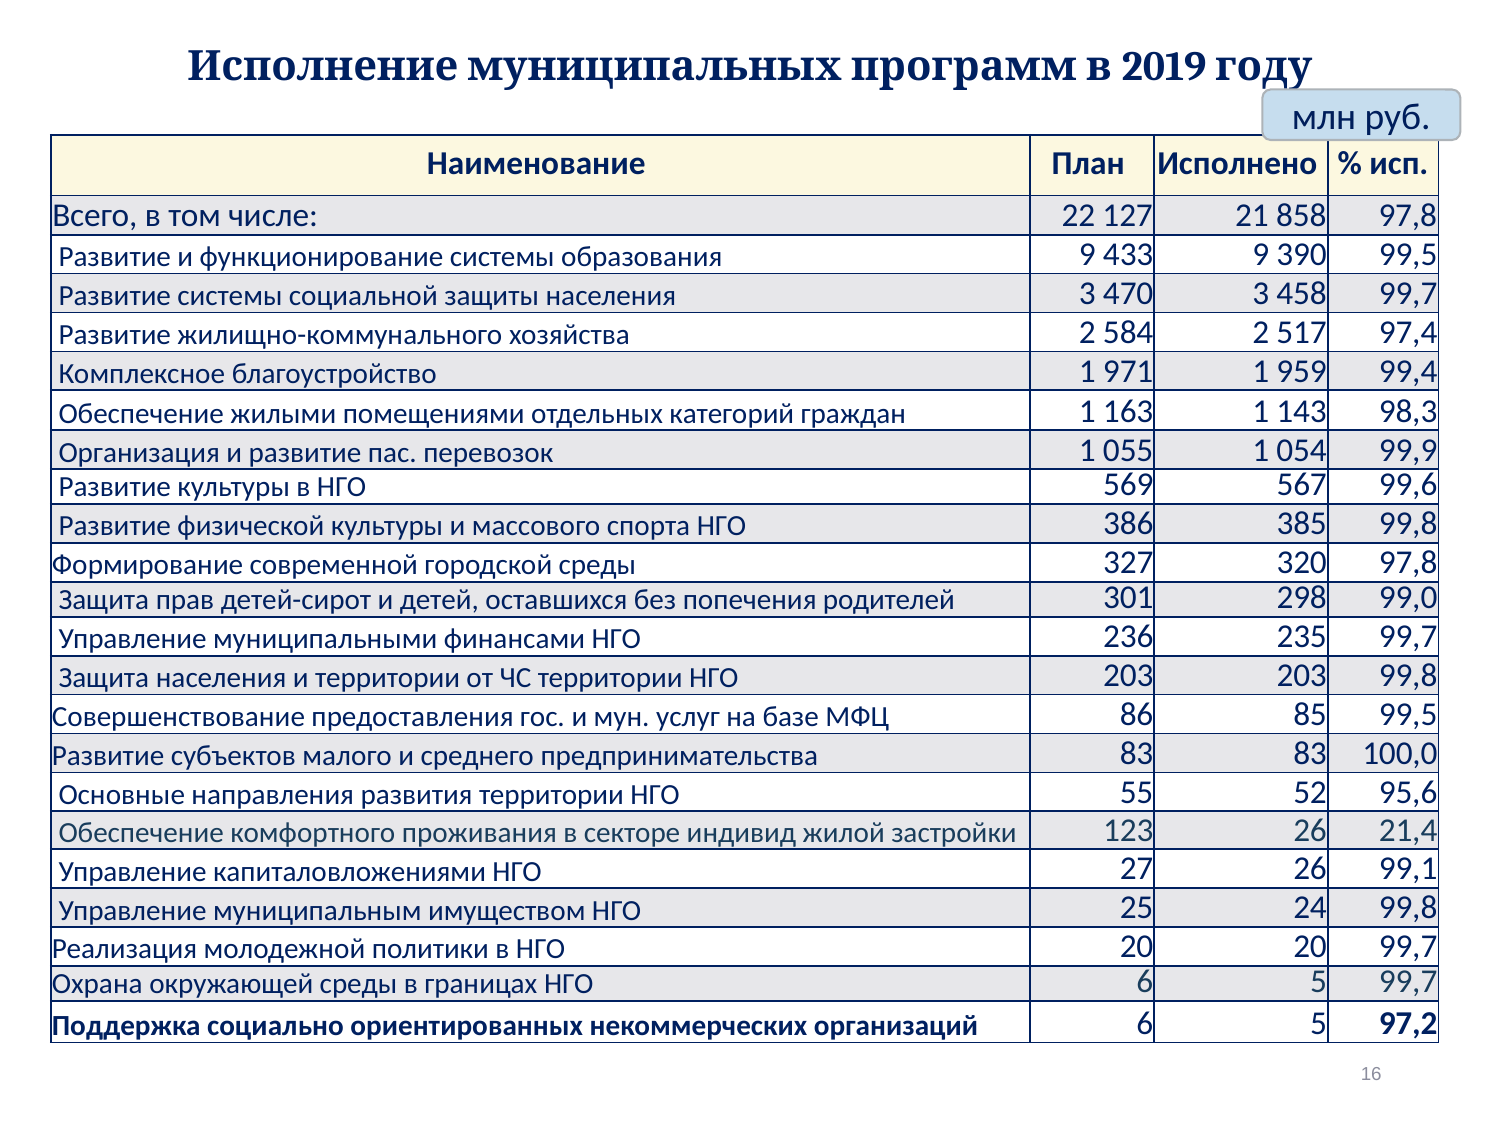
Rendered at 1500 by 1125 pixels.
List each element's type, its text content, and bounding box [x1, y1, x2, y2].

table_cell 99,4 [1329, 352, 1438, 389]
table_cell Обеспечение жилыми помещениями отдельных категорий граждан [52, 391, 1029, 429]
table_cell 99,9 [1329, 431, 1438, 468]
table_cell Развитие жилищно-коммунального хозяйства [52, 313, 1029, 351]
slide_number 16 [1059, 1042, 1397, 1103]
table_cell 1 971 [1031, 352, 1153, 389]
table_cell Совершенствование предоставления гос. и мун. услуг на базе МФЦ [52, 695, 1029, 733]
table_cell 97,4 [1329, 313, 1438, 351]
table_cell 55 [1031, 773, 1153, 810]
table_cell 6 [1031, 967, 1153, 1000]
table_cell 298 [1155, 583, 1327, 616]
table_cell 52 [1155, 773, 1327, 810]
table_cell 20 [1155, 928, 1327, 965]
table_cell 99,5 [1329, 236, 1438, 273]
table_cell 95,6 [1329, 773, 1438, 810]
table_cell 1 143 [1155, 391, 1327, 429]
table_cell 99,8 [1329, 657, 1438, 694]
table_cell 97,2 [1329, 1002, 1438, 1042]
table_cell 85 [1155, 695, 1327, 733]
table_cell Обеспечение комфортного проживания в секторе индивид жилой застройки [52, 812, 1029, 848]
table_cell 26 [1155, 850, 1327, 887]
table_cell 99,7 [1329, 618, 1438, 655]
table_cell 3 458 [1155, 274, 1327, 312]
table_cell 327 [1031, 544, 1153, 581]
table_cell 203 [1155, 657, 1327, 694]
table_cell Управление муниципальным имуществом НГО [52, 889, 1029, 926]
table_cell 1 163 [1031, 391, 1153, 429]
table_cell Защита прав детей-сирот и детей, оставшихся без попечения родителей [52, 583, 1029, 616]
table_cell 20 [1031, 928, 1153, 965]
table_header План [1031, 136, 1153, 195]
table_header % исп. [1329, 142, 1438, 195]
table_cell 99,6 [1329, 470, 1438, 503]
table_cell 99,5 [1329, 695, 1438, 733]
table_cell 9 433 [1031, 236, 1153, 273]
table_cell 99,7 [1329, 967, 1438, 1000]
table_cell Управление капиталовложениями НГО [52, 850, 1029, 887]
table_cell Комплексное благоустройство [52, 352, 1029, 389]
table_cell 1 055 [1031, 431, 1153, 468]
table_cell Развитие физической культуры и массового спорта НГО [52, 505, 1029, 542]
table_cell Развитие и функционирование системы образования [52, 236, 1029, 273]
table_cell Формирование современной городской среды [52, 544, 1029, 581]
table_cell 97,8 [1329, 196, 1438, 234]
table_cell 21 858 [1155, 196, 1327, 234]
table_cell 9 390 [1155, 236, 1327, 273]
table_cell 99,8 [1329, 889, 1438, 926]
table_cell 98,3 [1329, 391, 1438, 429]
table_cell 235 [1155, 618, 1327, 655]
table_cell 567 [1155, 470, 1327, 503]
table_cell 3 470 [1031, 274, 1153, 312]
table_cell 320 [1155, 544, 1327, 581]
table_cell 99,0 [1329, 583, 1438, 616]
table_cell Поддержка социально ориентированных некоммерческих организаций [52, 1002, 1029, 1042]
table_cell 83 [1155, 734, 1327, 772]
table_cell 2 584 [1031, 313, 1153, 351]
title Исполнение муниципальных программ в 2019 году [0, 36, 1500, 97]
table_cell 99,7 [1329, 274, 1438, 312]
table_cell 99,7 [1329, 928, 1438, 965]
table_cell 83 [1031, 734, 1153, 772]
table_cell 123 [1031, 812, 1153, 848]
table_cell Организация и развитие пас. перевозок [52, 431, 1029, 468]
table_cell 6 [1031, 1002, 1153, 1042]
table_cell Охрана окружающей среды в границах НГО [52, 967, 1029, 1000]
table_cell 385 [1155, 505, 1327, 542]
table_cell 2 517 [1155, 313, 1327, 351]
table_cell 27 [1031, 850, 1153, 887]
table_cell Реализация молодежной политики в НГО [52, 928, 1029, 965]
table_cell Развитие системы социальной защиты населения [52, 274, 1029, 312]
table_header Исполнено [1155, 136, 1327, 195]
table_cell 203 [1031, 657, 1153, 694]
table_cell 21,4 [1329, 812, 1438, 848]
table_cell 22 127 [1031, 196, 1153, 234]
table_cell 301 [1031, 583, 1153, 616]
table_cell 1 054 [1155, 431, 1327, 468]
table_cell 100,0 [1329, 734, 1438, 772]
table_cell 5 [1155, 1002, 1327, 1042]
table_cell 5 [1155, 967, 1327, 1000]
table_cell 25 [1031, 889, 1153, 926]
table_cell Всего, в том числе: [52, 196, 1029, 234]
table_cell 97,8 [1329, 544, 1438, 581]
table_cell 569 [1031, 470, 1153, 503]
text_box млн руб. [1261, 88, 1462, 142]
table_cell 236 [1031, 618, 1153, 655]
table_cell 386 [1031, 505, 1153, 542]
table_cell 24 [1155, 889, 1327, 926]
table_cell 86 [1031, 695, 1153, 733]
table_cell Развитие культуры в НГО [52, 470, 1029, 503]
table_cell 1 959 [1155, 352, 1327, 389]
table_cell 99,1 [1329, 850, 1438, 887]
table_cell 99,8 [1329, 505, 1438, 542]
table_header Наименование [52, 136, 1029, 195]
table_cell 26 [1155, 812, 1327, 848]
table_cell Развитие субъектов малого и среднего предпринимательства [52, 734, 1029, 772]
table_cell Основные направления развития территории НГО [52, 773, 1029, 810]
table_cell Управление муниципальными финансами НГО [52, 618, 1029, 655]
table_cell Защита населения и территории от ЧС территории НГО [52, 657, 1029, 694]
